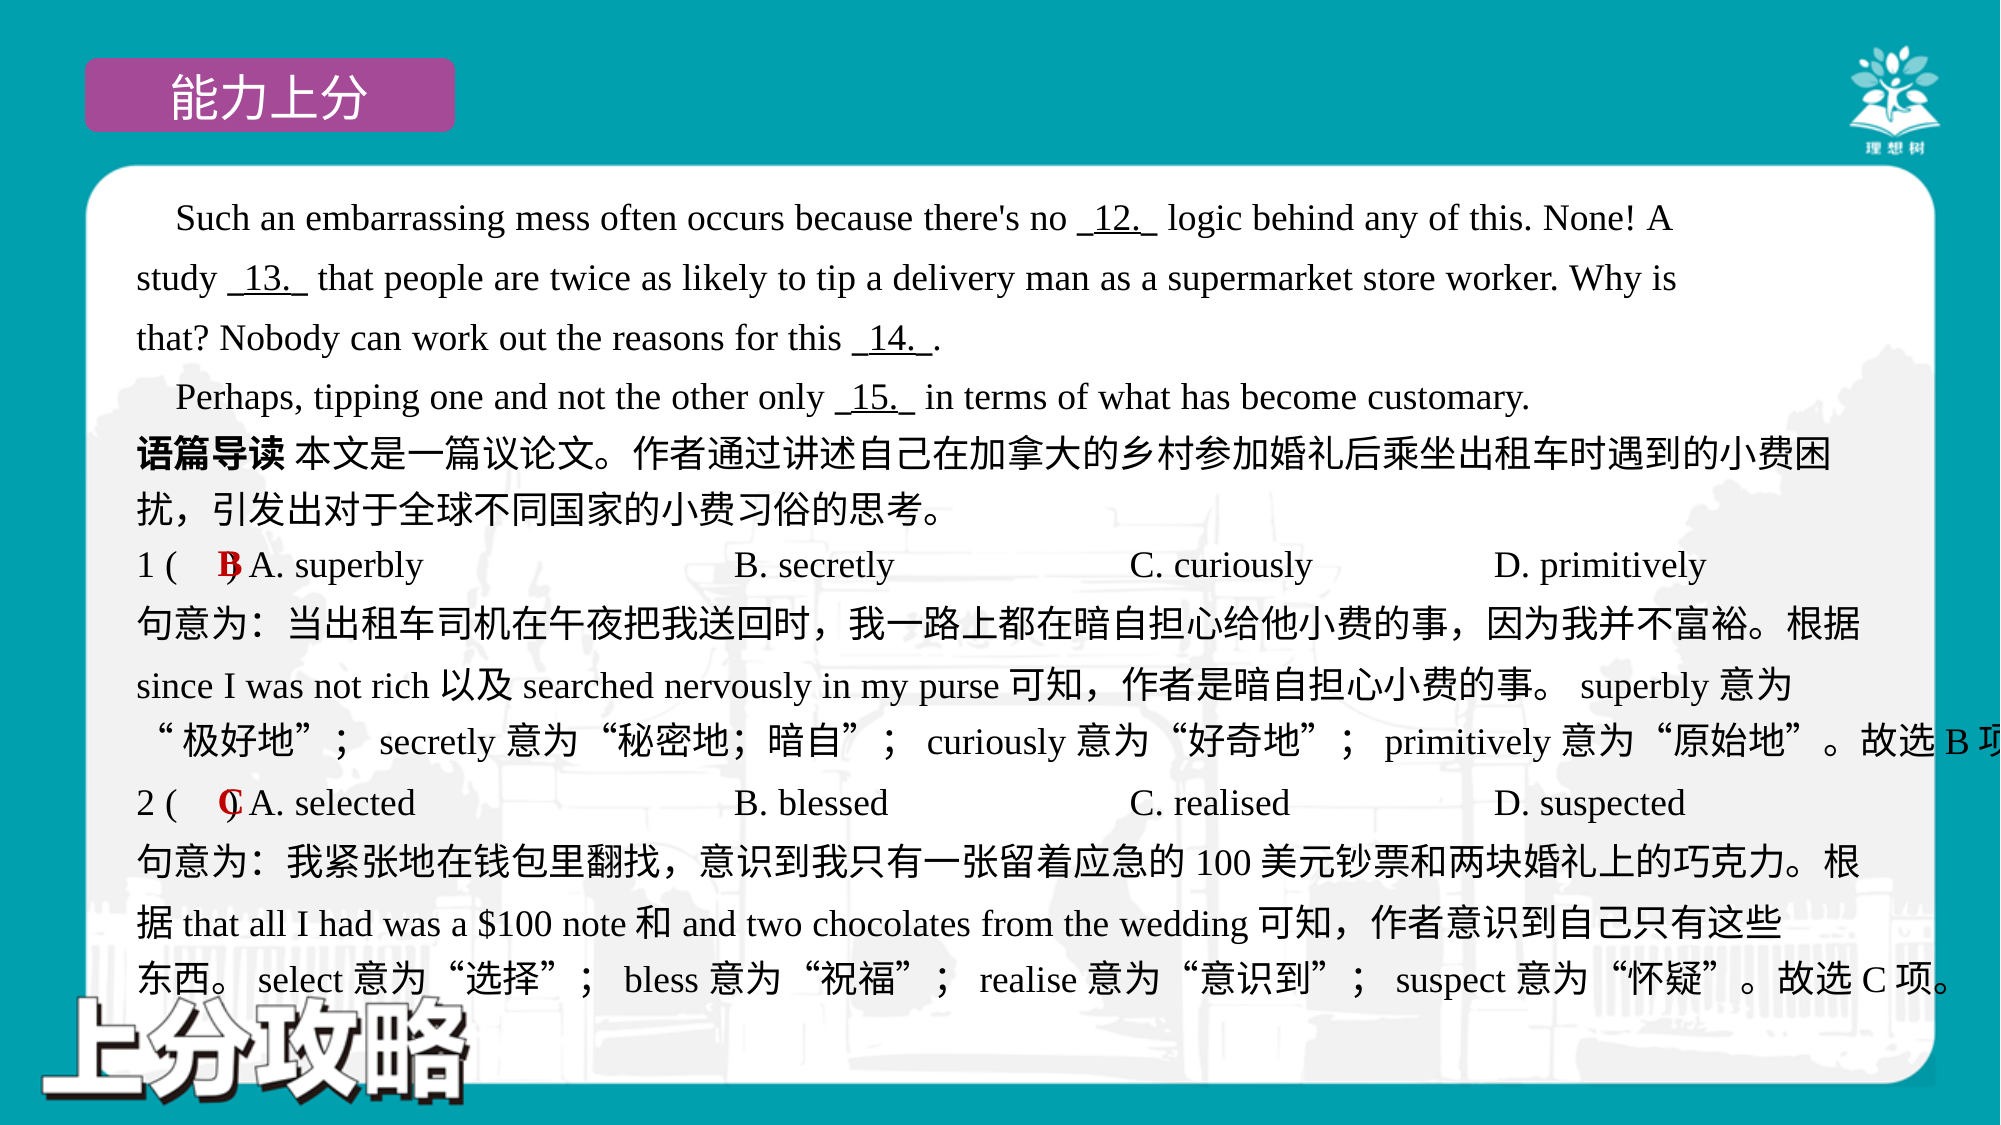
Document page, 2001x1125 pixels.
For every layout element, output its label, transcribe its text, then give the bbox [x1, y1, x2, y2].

text_box 句意为：我紧张地在钱包里翻找，意识到我只有一张留着应急的100美元钞票和两块婚礼上的巧克力。根 据that all I had was a $100 note和and two chocolates from the wedding可知，作者意识到自己只有这些 东西。select意为“选择”；bless意为“祝福”；realise意为“意识到”；suspect意为“怀疑”。故选C项。 [136, 822, 1865, 996]
text_box 1 ( ) A. superbly B. secretly C. curiously D. primitively [257, 526, 1865, 580]
text_box C [204, 763, 259, 817]
picture [0, 0, 2000, 1125]
text_box 语篇导读 本文是一篇议论文。作者通过讲述自己在加拿大的乡村参加婚礼后乘坐出租车时遇到的小费困 扰，引发出对于全球不同国家的小费习俗的思考。 [136, 414, 1865, 526]
text_box 2 ( ) A. selected B. blessed C. realised D. suspected [259, 764, 1865, 817]
text_box 2 ( ) A. selected B. blessed C. realised D. suspected [136, 764, 204, 817]
text_box Such an embarrassing mess often occurs because there's no _12._ logic behind any of this. None! A study _13._ that people are twice as likely to tip a delivery man as a supermarket store worker. Why is that? Nobody can work out the reasons for this _14._. Perhaps, tipping one and not the other only _15._ in terms of what has become customary.#5 [136, 176, 1865, 411]
text_box 句意为：当出租车司机在午夜把我送回时，我一路上都在暗自担心给他小费的事，因为我并不富裕。根据 since I was not rich以及searched nervously in my purse可知，作者是暗自担心小费的事。superbly意为 “极好地”；secretly意为“秘密地；暗自”；curiously意为“好奇地”；primitively意为“原始地”。故选B项。 [136, 585, 1865, 758]
text_box B [204, 526, 257, 580]
text_box 1 ( ) A. superbly B. secretly C. curiously D. primitively [136, 526, 204, 580]
